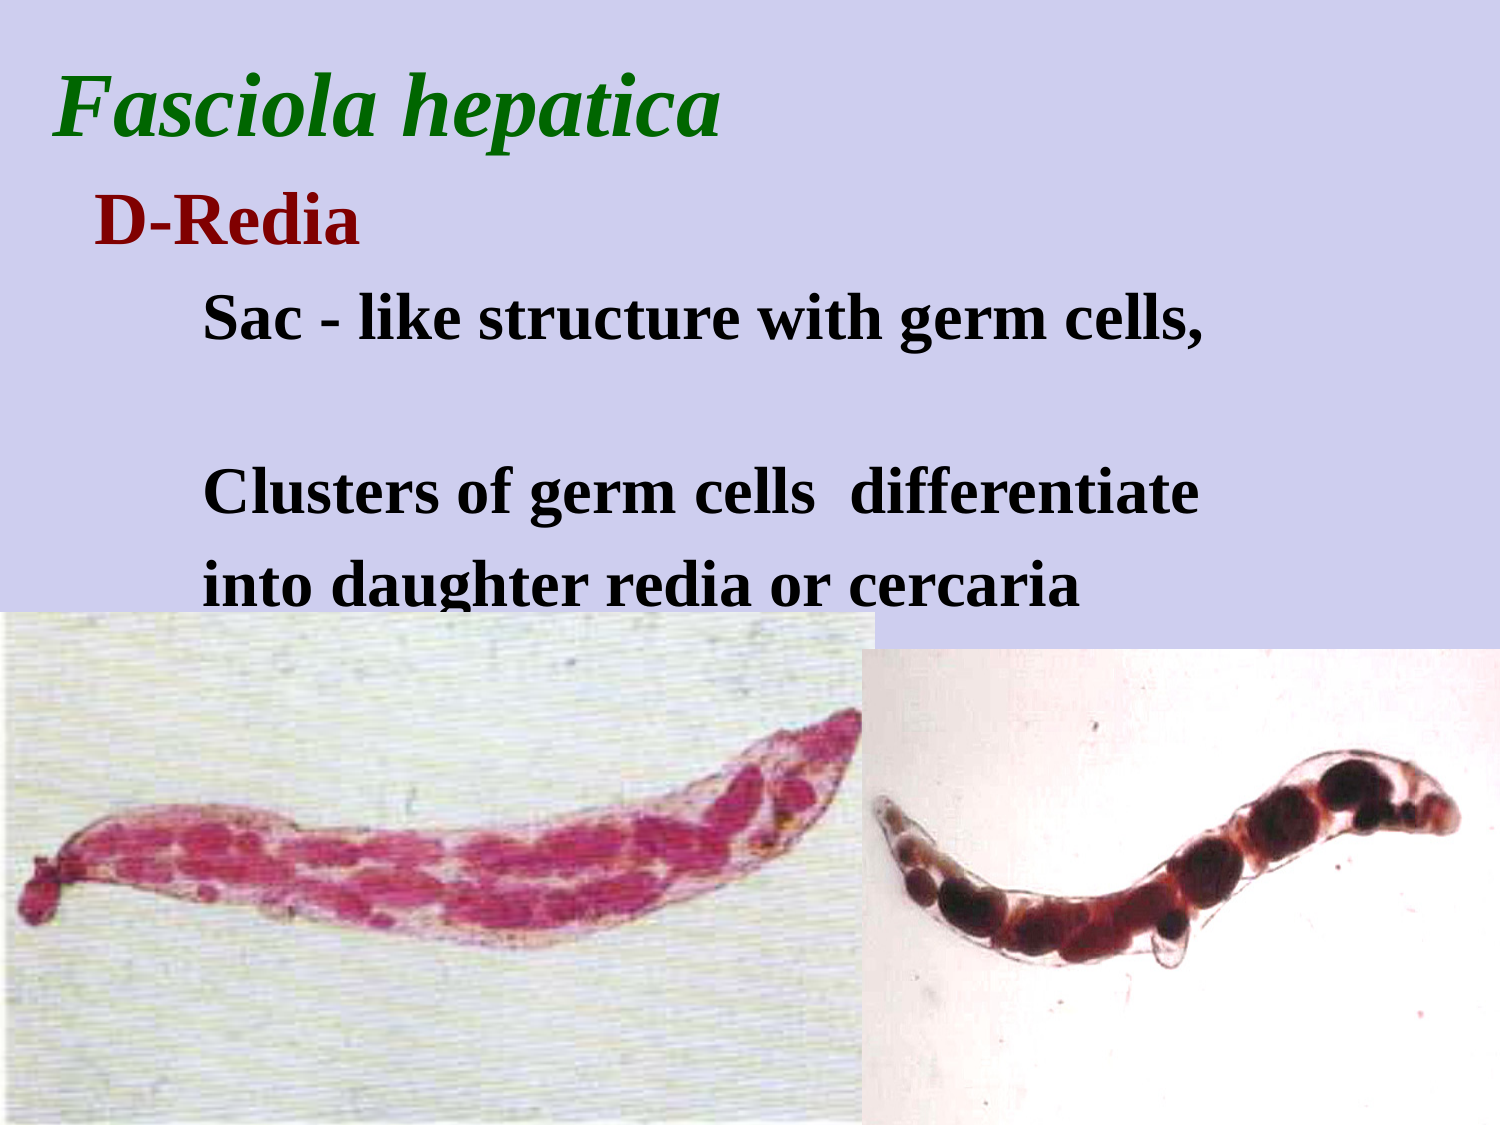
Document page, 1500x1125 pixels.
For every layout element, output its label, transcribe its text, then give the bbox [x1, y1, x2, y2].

text_box Fasciola hepatica D-Redia Sac - like structure with germ cells, Clusters of germ cells differentiate into daughter redia or cercaria [37, 37, 1400, 627]
picture [0, 612, 1500, 1125]
